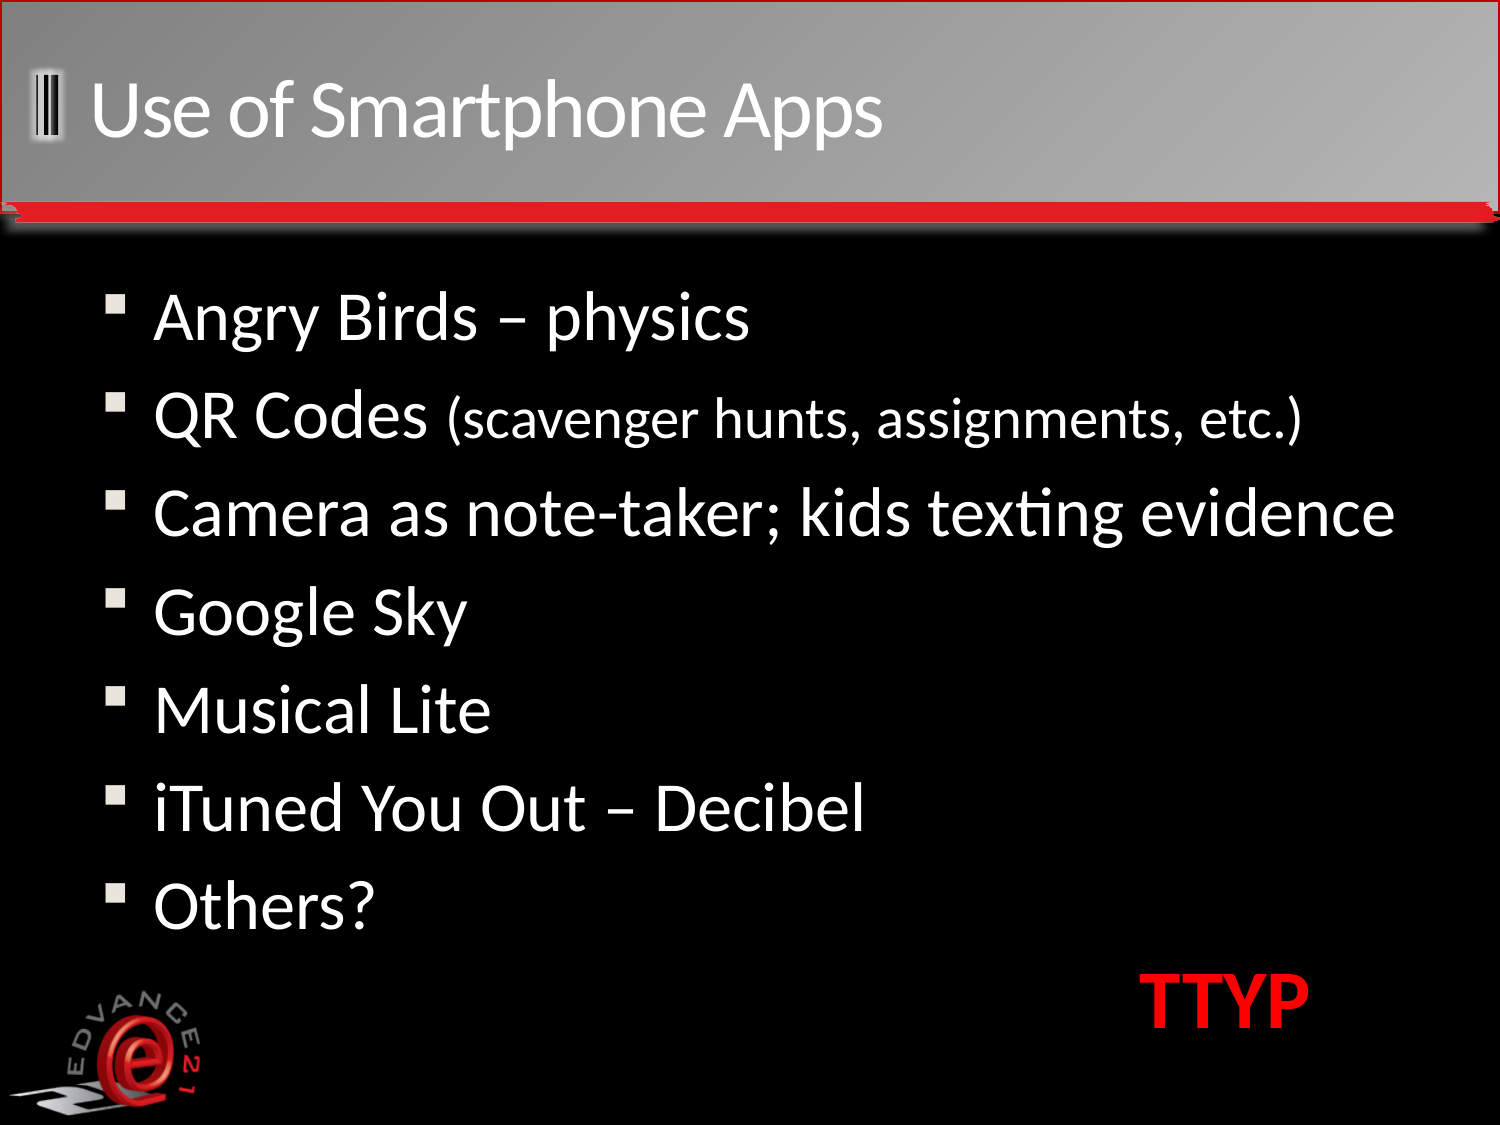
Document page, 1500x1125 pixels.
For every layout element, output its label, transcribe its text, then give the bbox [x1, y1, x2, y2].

picture [0, 983, 225, 1125]
picture [0, 199, 1500, 225]
list Angry Birds – physics QR Codes (scavenger hunts, assignments, etc.) Camera as note-taker; kids texting evidence Google Sky Musical Lite iTuned You Out – Decibel Others? [75, 262, 1425, 1043]
title Use of Smartphone Apps [75, 46, 1425, 188]
text_box TTYP [1124, 937, 1363, 1098]
